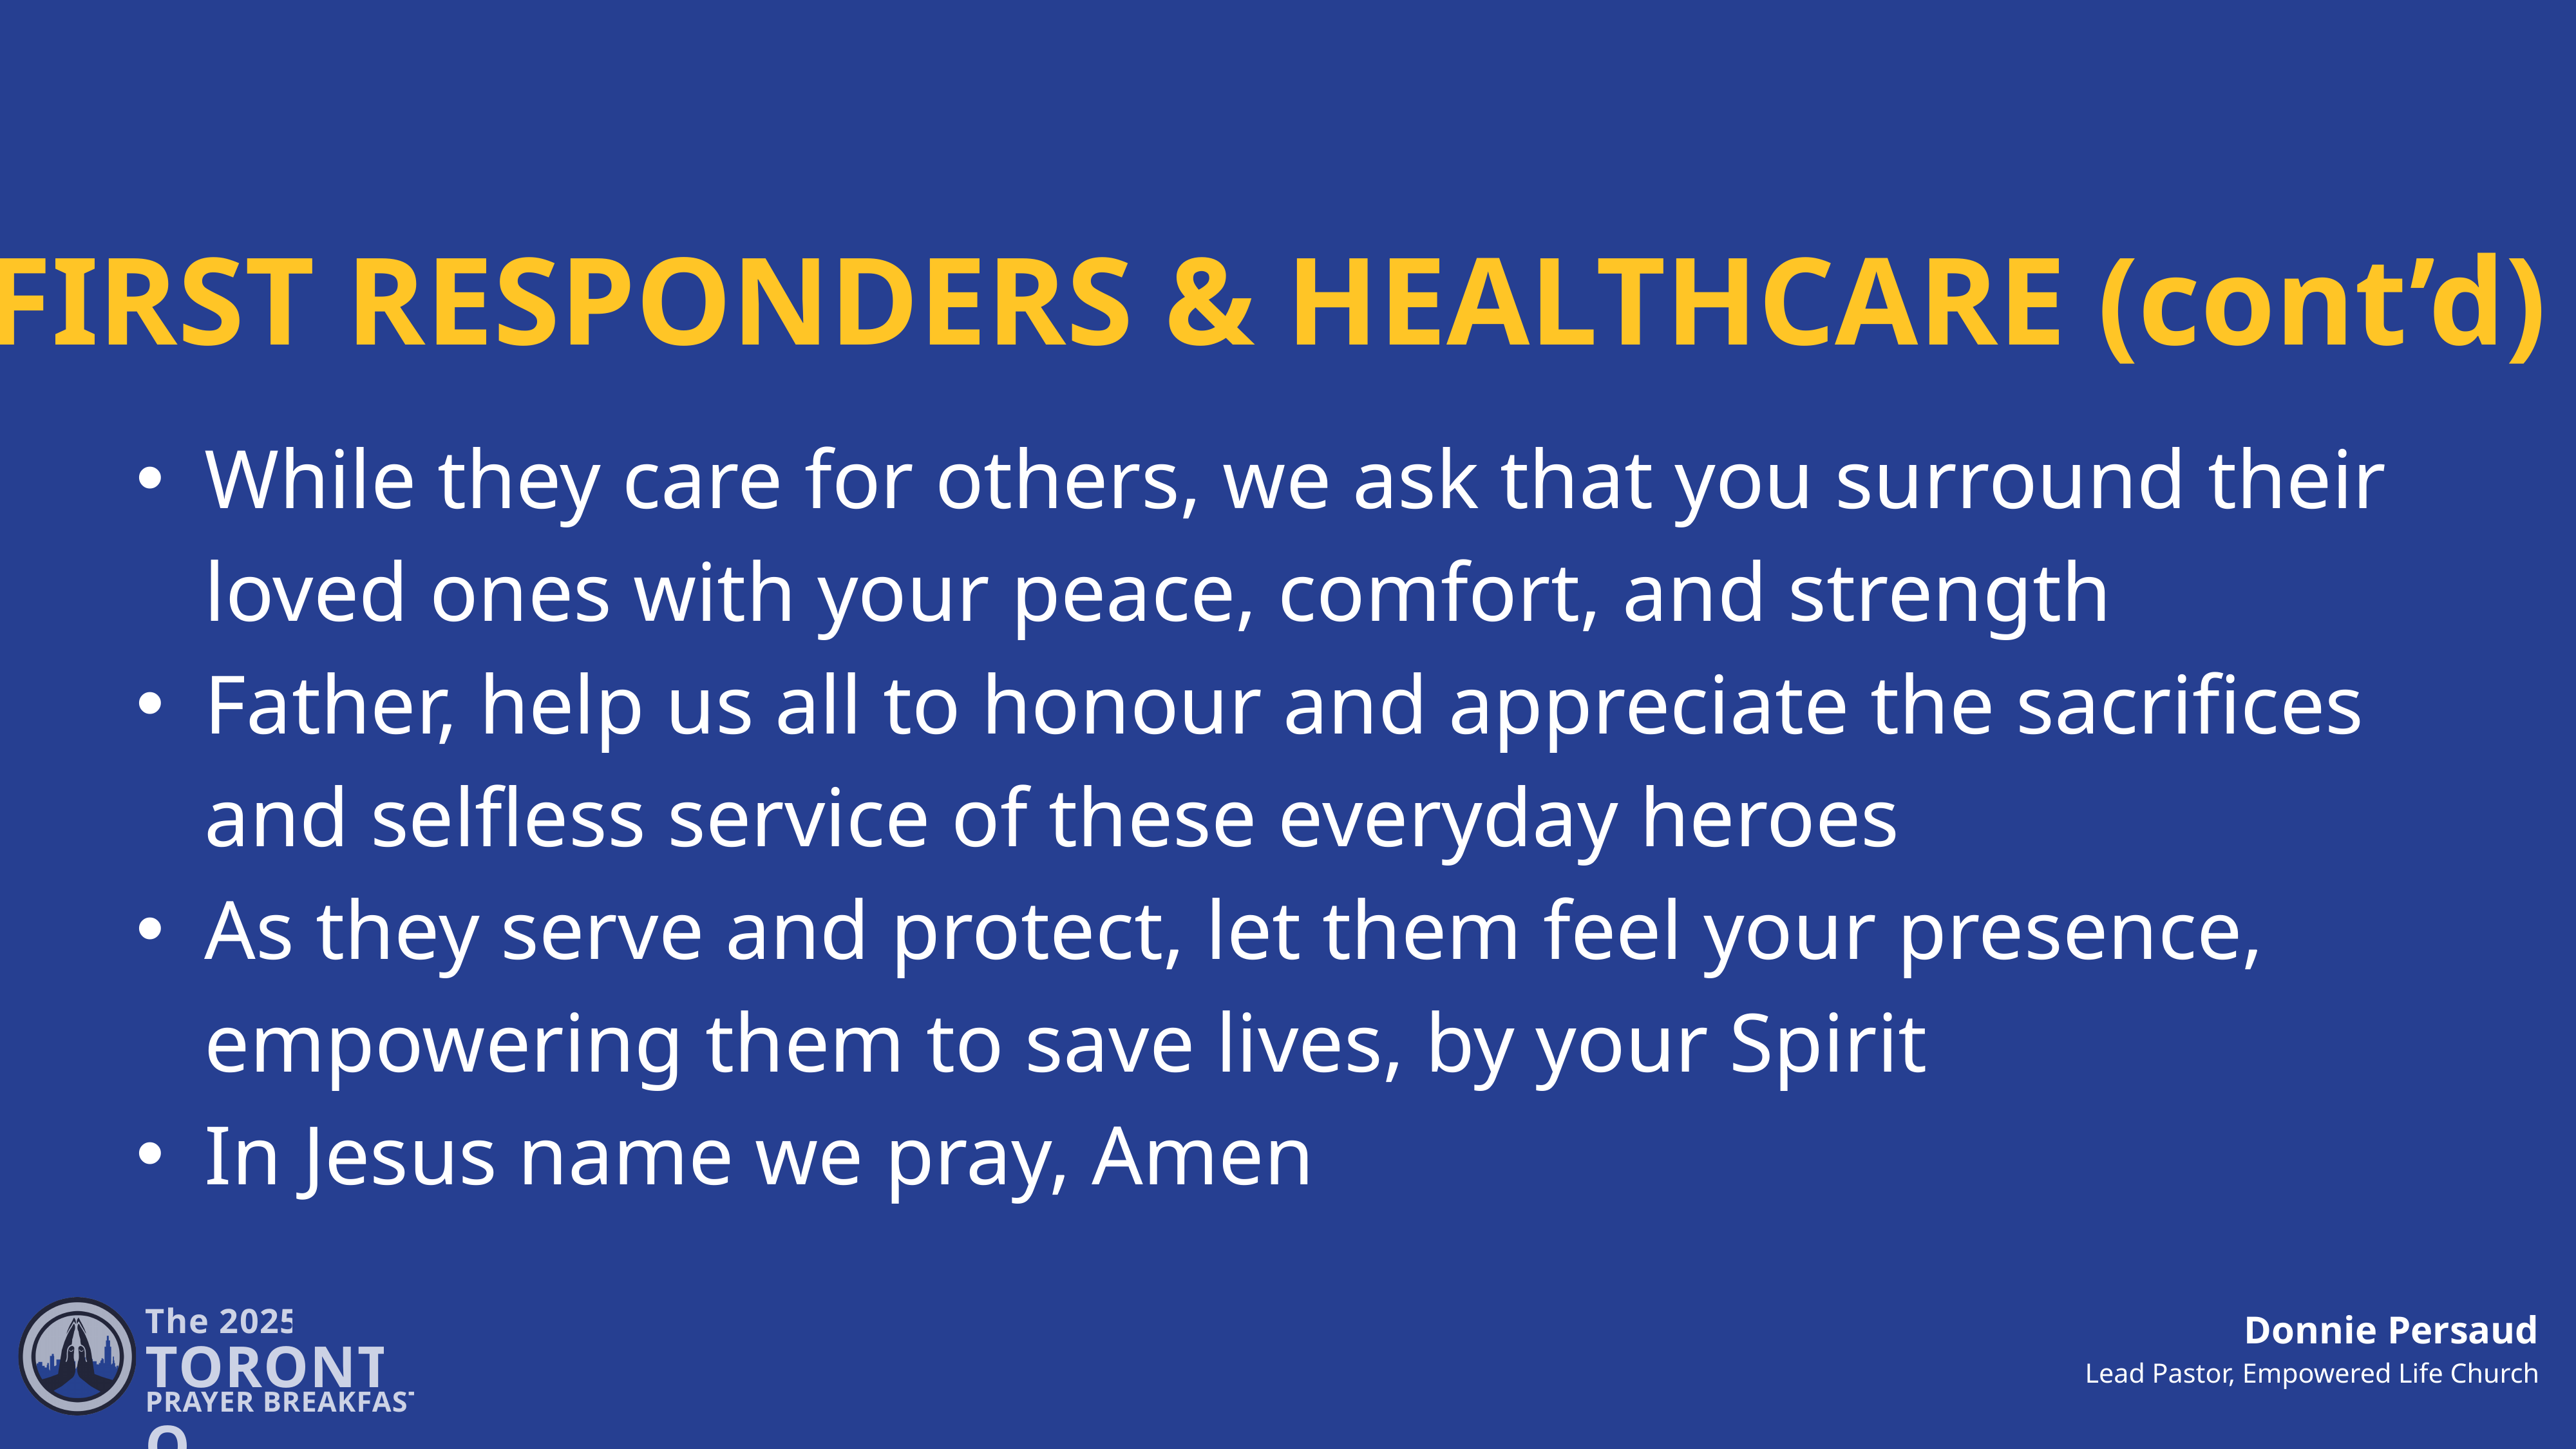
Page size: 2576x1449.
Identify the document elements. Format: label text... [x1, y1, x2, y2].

text_box FIRST RESPONDERS & HEALTHCARE (cont’d) [0, 200, 2576, 369]
text_box While they care for others, we ask that you surround their loved ones with your peace, comfort, and strength Father, help us all to honour and appreciate the sacrifices and selfless service of these everyday heroes As they serve and protect, let them feel your presence, empowering them to save lives, by your Spirit In Jesus name we pray, Amen [68, 412, 2467, 1201]
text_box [18, 1297, 427, 1416]
text_box Donnie Persaud Lead Pastor, Empowered Life Church [1631, 1299, 2539, 1389]
